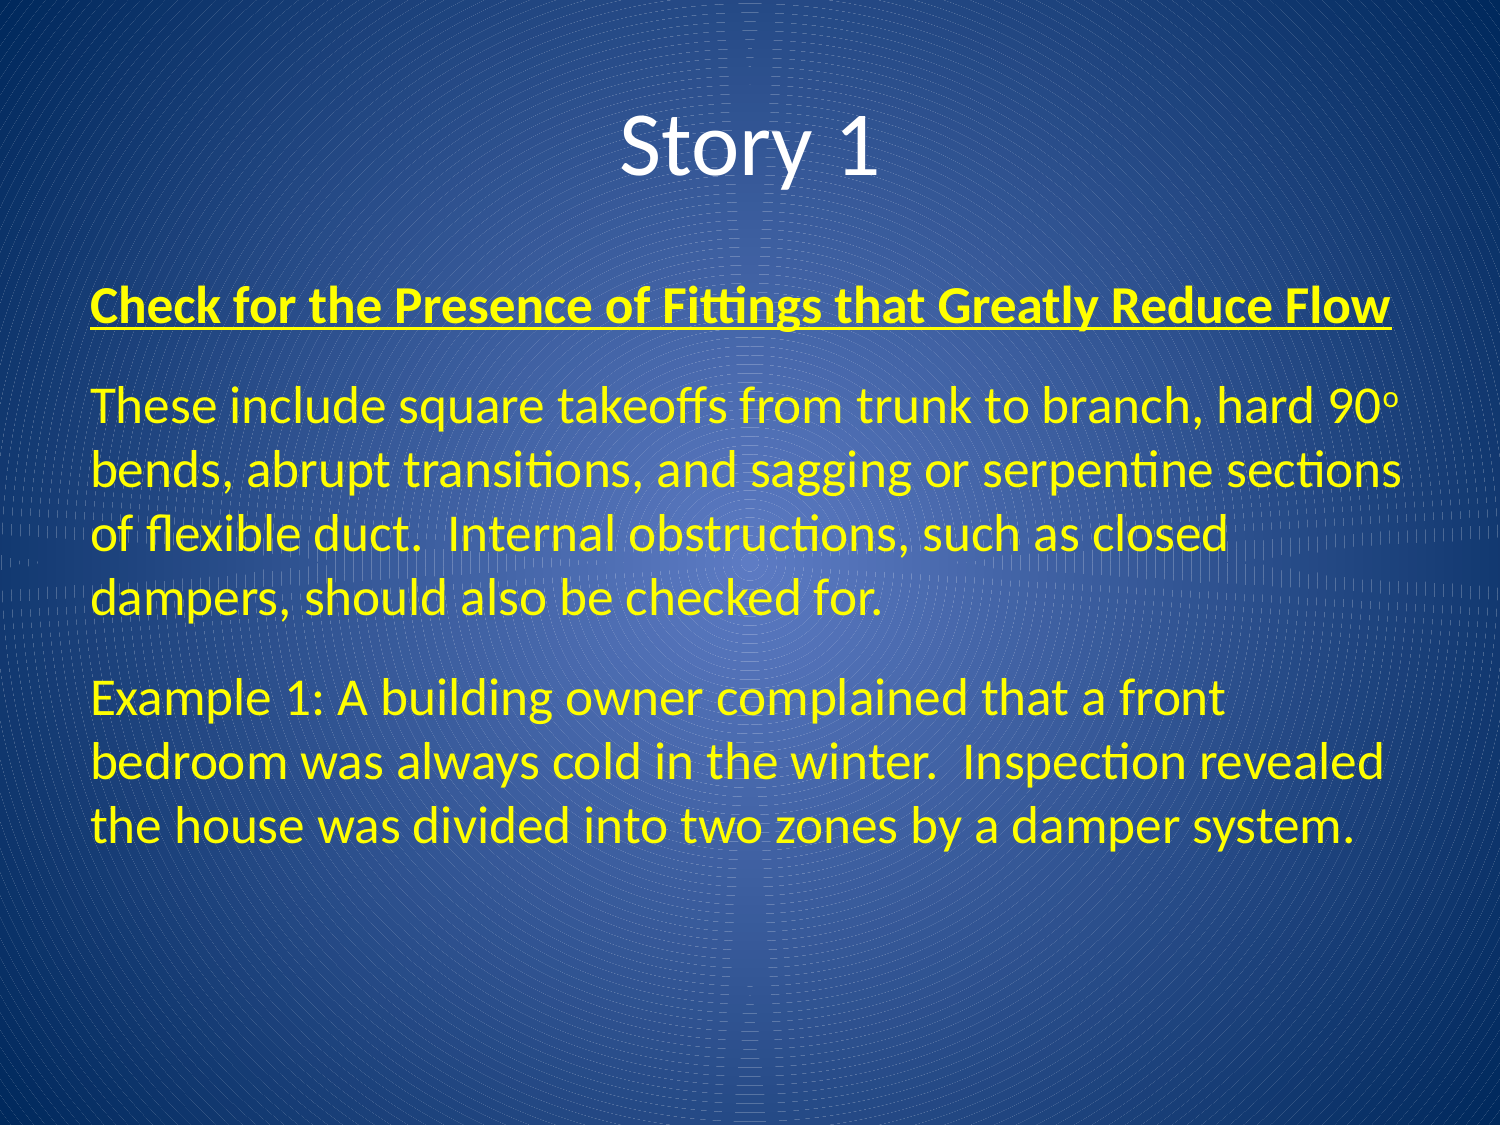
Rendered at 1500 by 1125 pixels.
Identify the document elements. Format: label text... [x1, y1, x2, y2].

title Story 1 [75, 45, 1425, 233]
list Check for the Presence of Fittings that Greatly Reduce Flow These include square takeoffs from trunk to branch, hard 90o bends, abrupt transitions, and sagging or serpentine sections of flexible duct. Internal obstructions, such as closed dampers, should also be checked for. Example 1: A building owner complained that a front bedroom was always cold in the winter. Inspection revealed the house was divided into two zones by a damper system. [75, 262, 1425, 1005]
